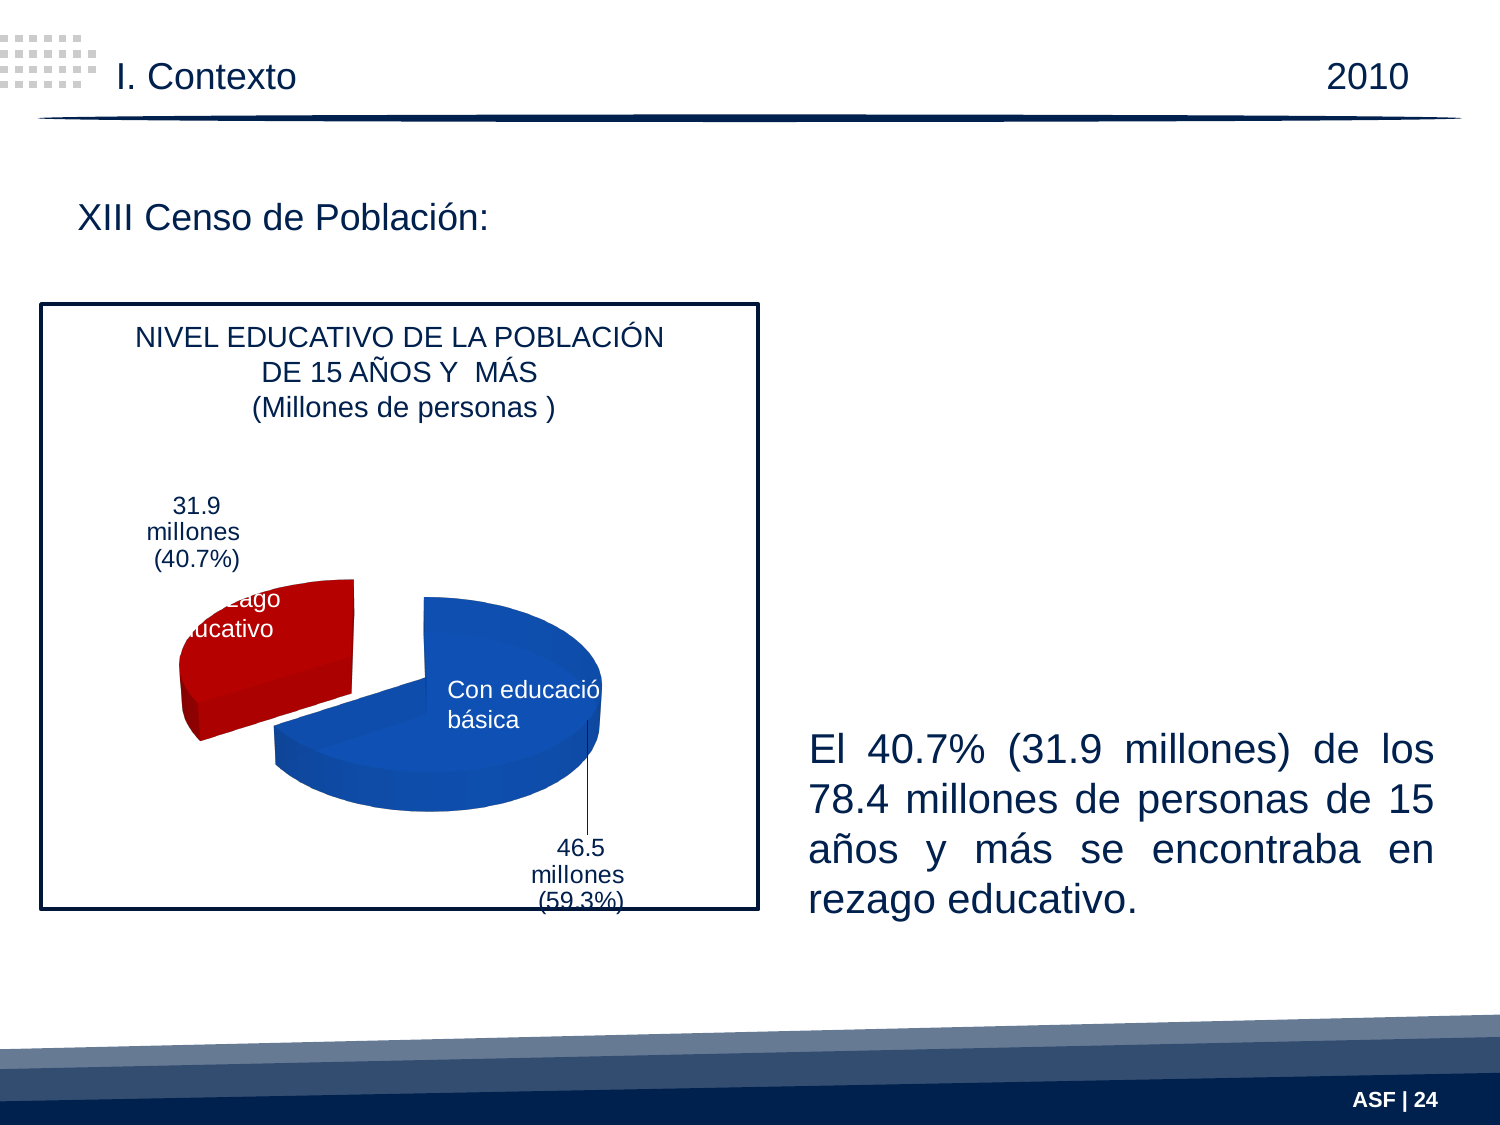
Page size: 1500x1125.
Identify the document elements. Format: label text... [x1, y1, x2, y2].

text_box El 40.7% (31.9 millones) de los 78.4 millones de personas de 15 años y más se encontraba en rezago educativo. [793, 714, 1450, 930]
text_box 2010 [1281, 26, 1444, 105]
text_box [38, 114, 1462, 123]
slide_number ASF | 24 [1337, 1078, 1489, 1125]
text_box [39, 302, 760, 464]
text_box XIII Censo de Población: [62, 185, 736, 246]
chart [18, 466, 770, 917]
text_box I. Contexto [5, 26, 408, 105]
